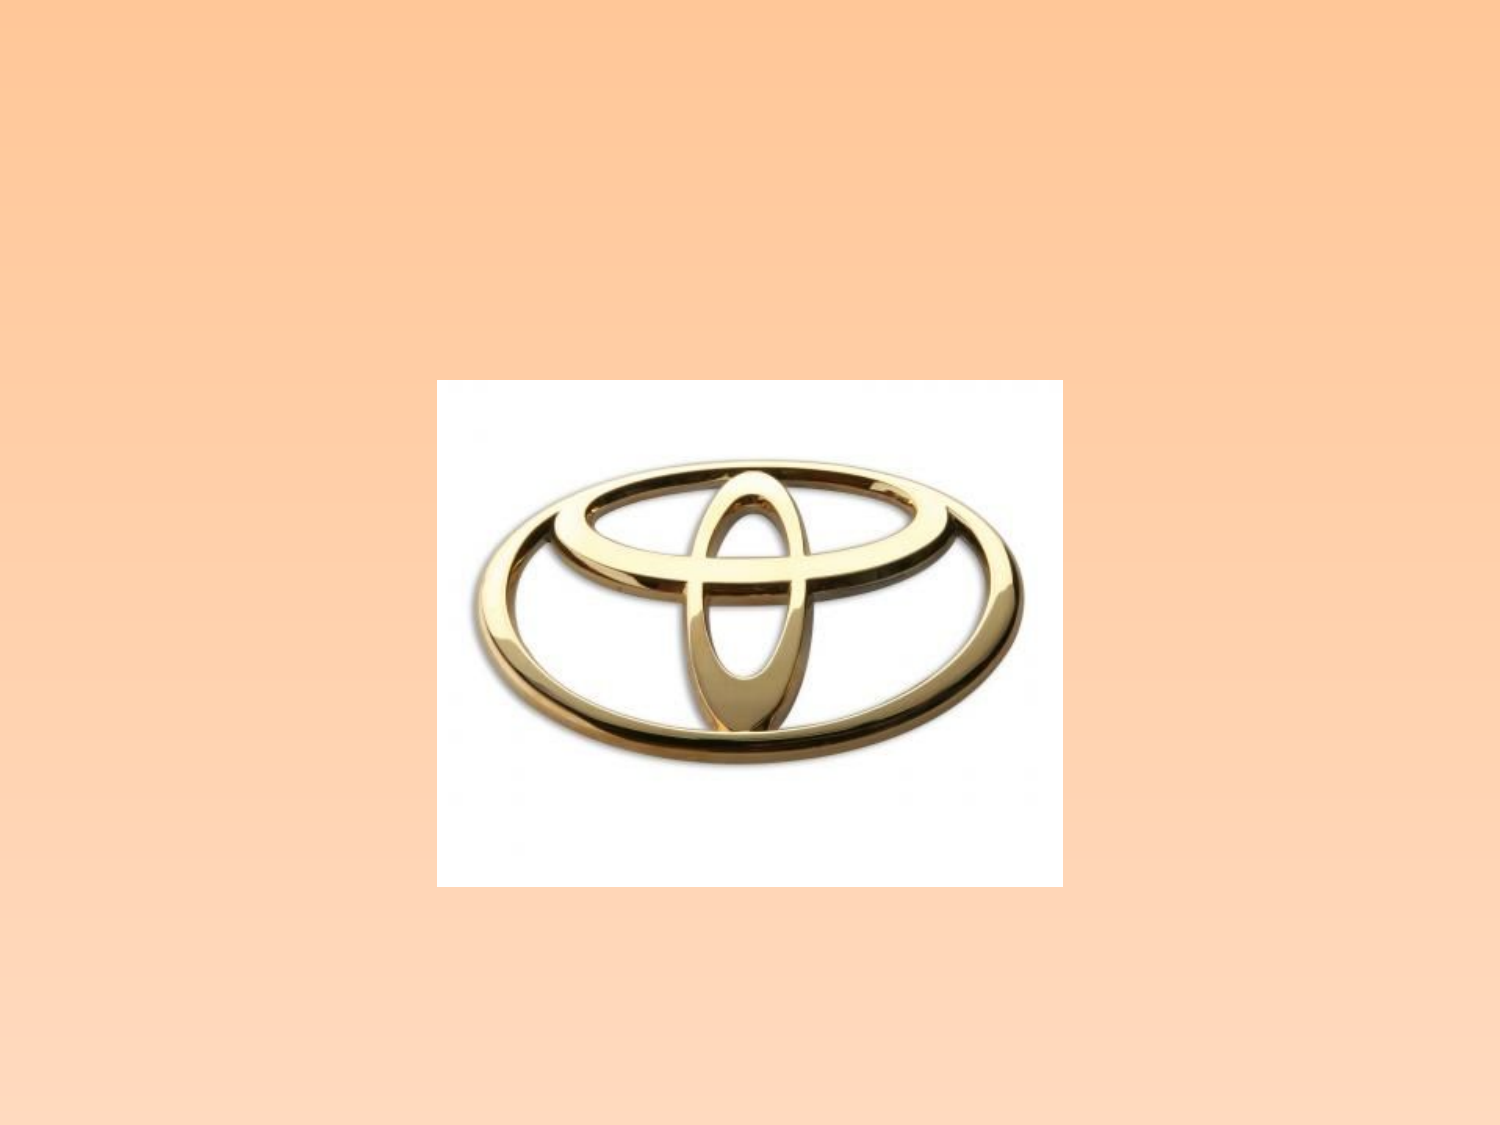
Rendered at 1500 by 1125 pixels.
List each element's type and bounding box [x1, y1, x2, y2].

list [437, 380, 1063, 888]
